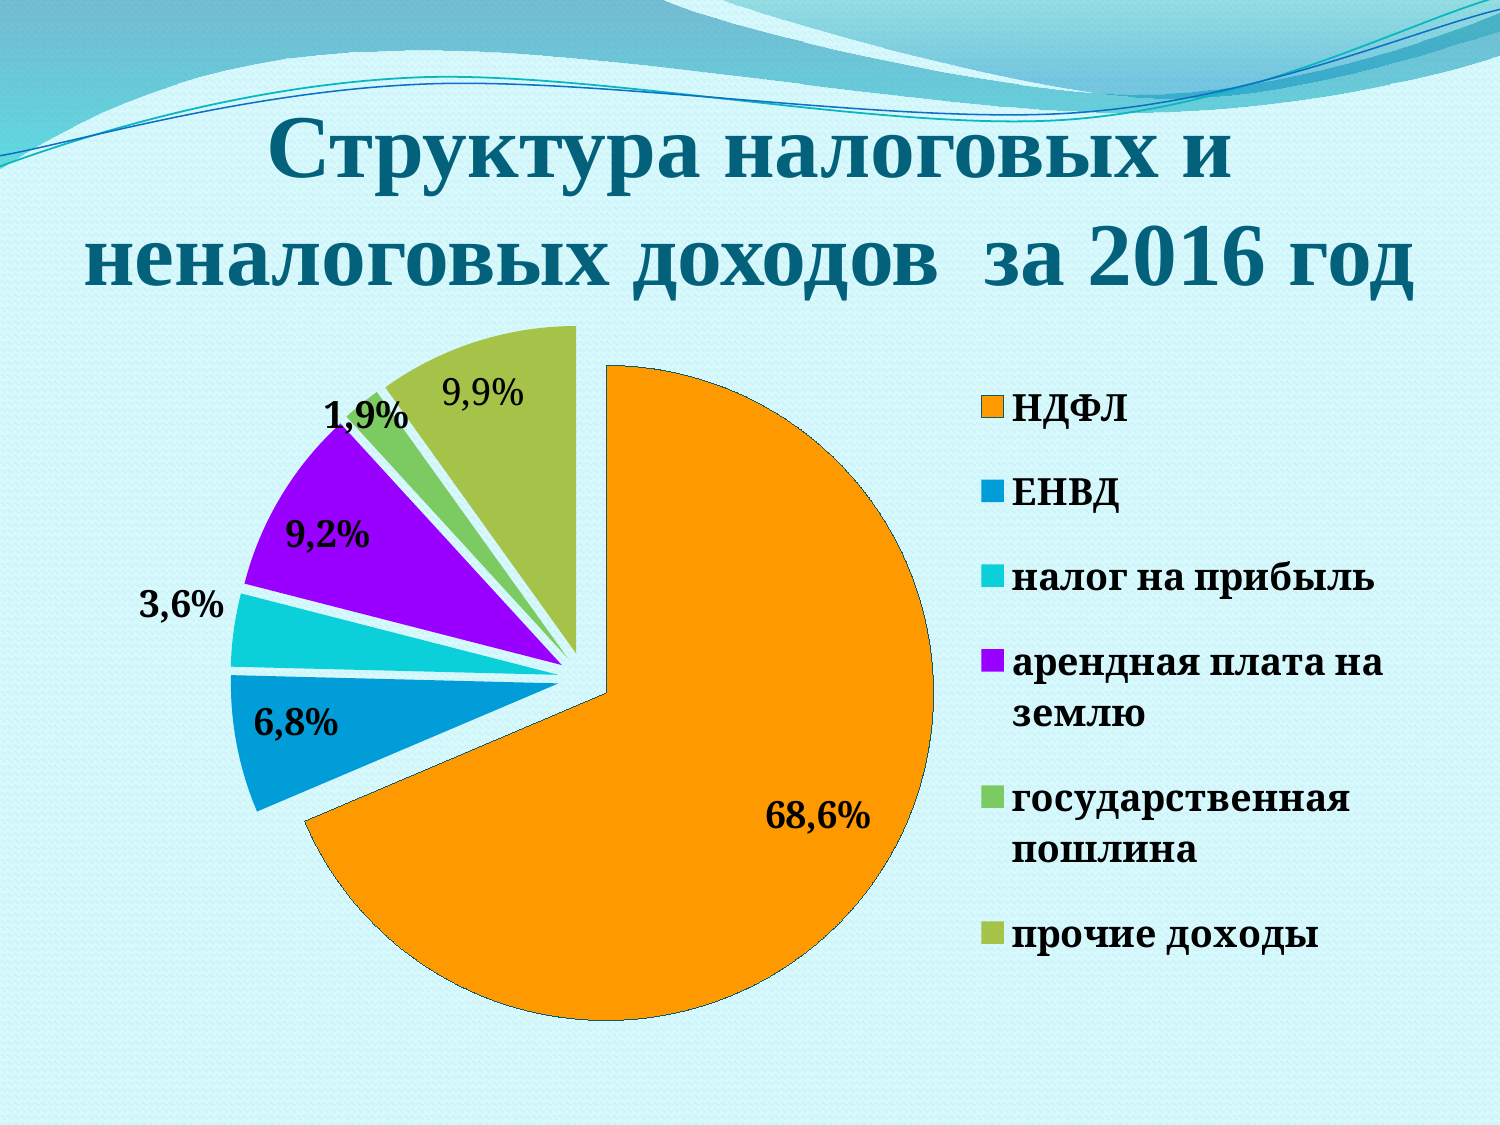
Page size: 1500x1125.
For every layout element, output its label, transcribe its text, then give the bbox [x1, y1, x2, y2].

chart [76, 314, 1427, 1035]
title Структура налоговых и неналоговых доходов за 2016 год [75, 66, 1425, 303]
